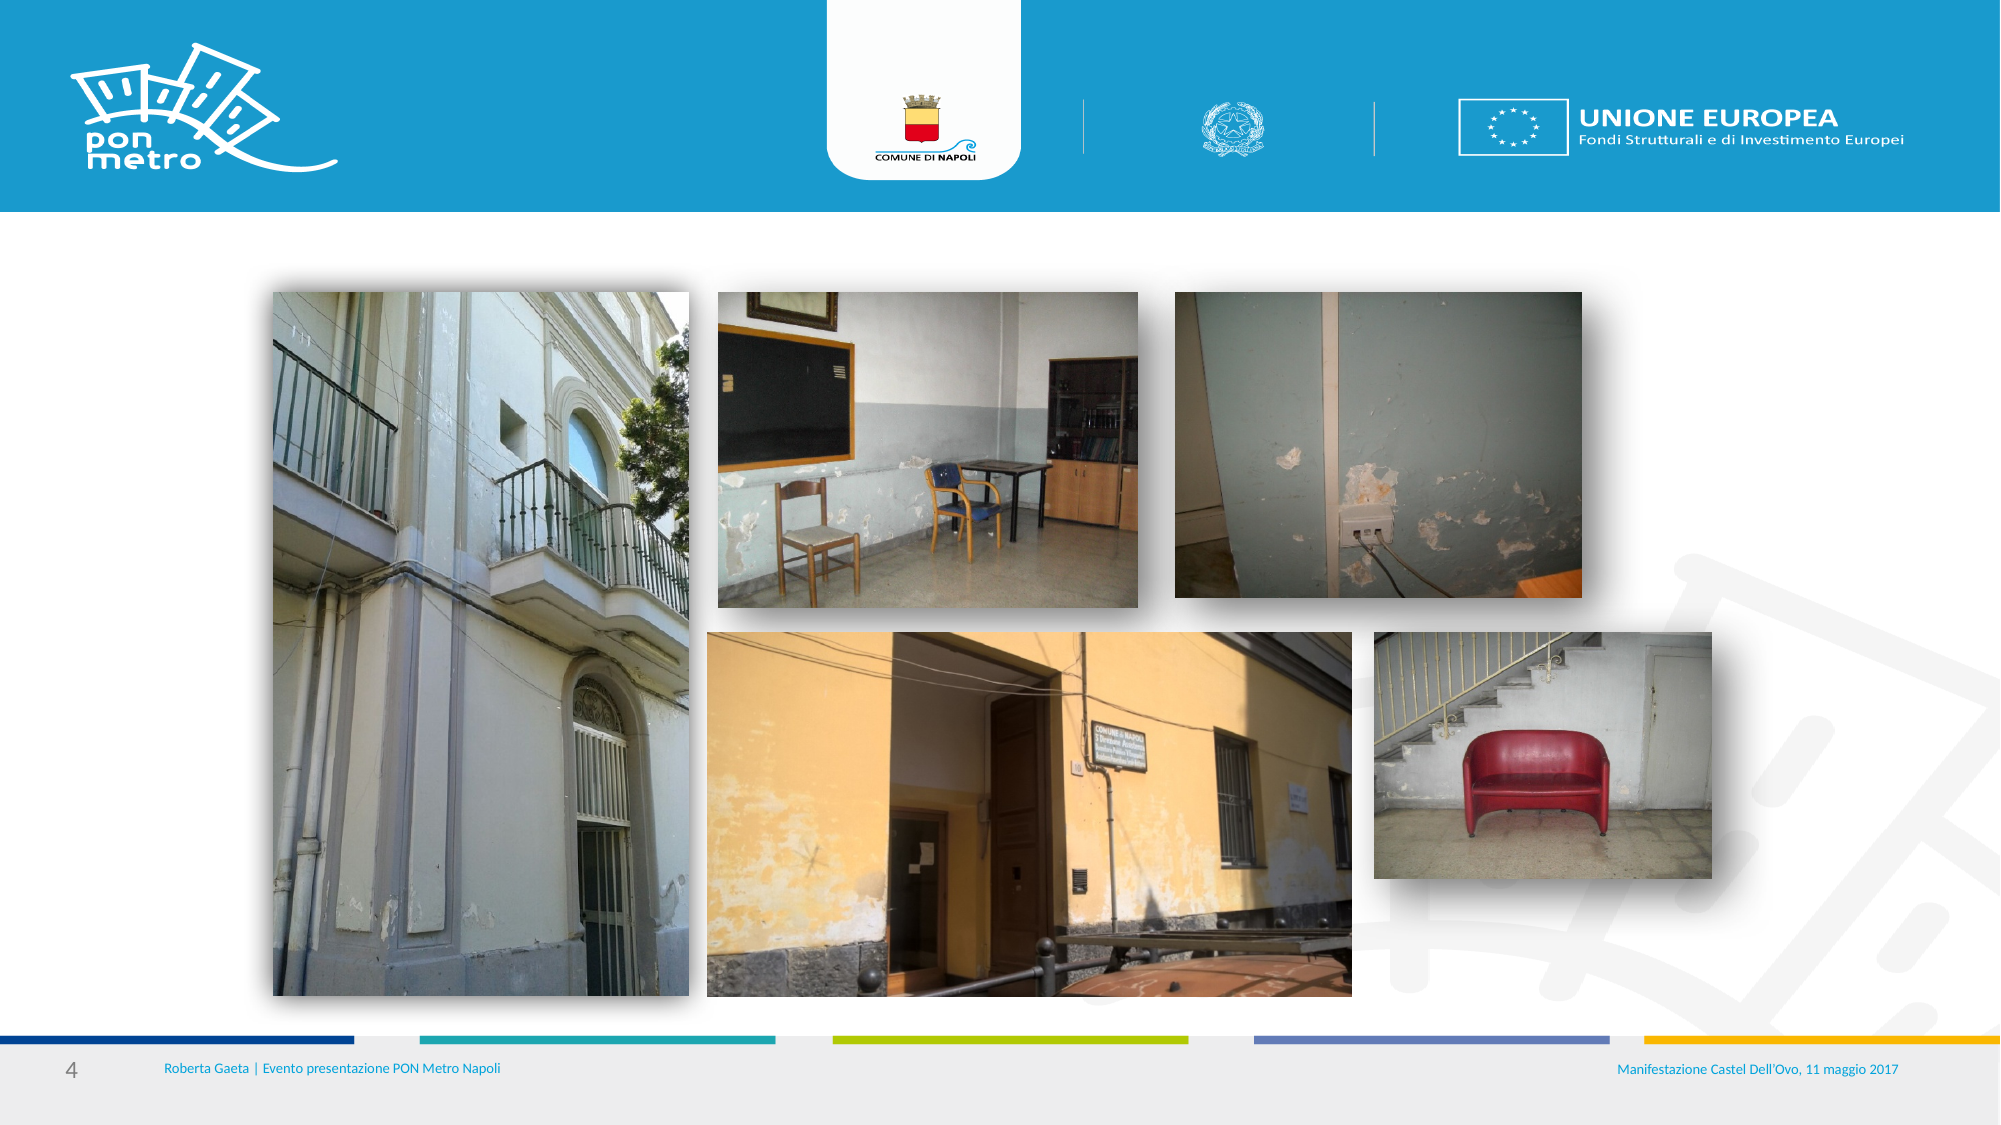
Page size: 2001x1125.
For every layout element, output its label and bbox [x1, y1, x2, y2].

picture [0, 292, 2000, 1125]
list [273, 292, 689, 997]
picture [0, 0, 2000, 212]
